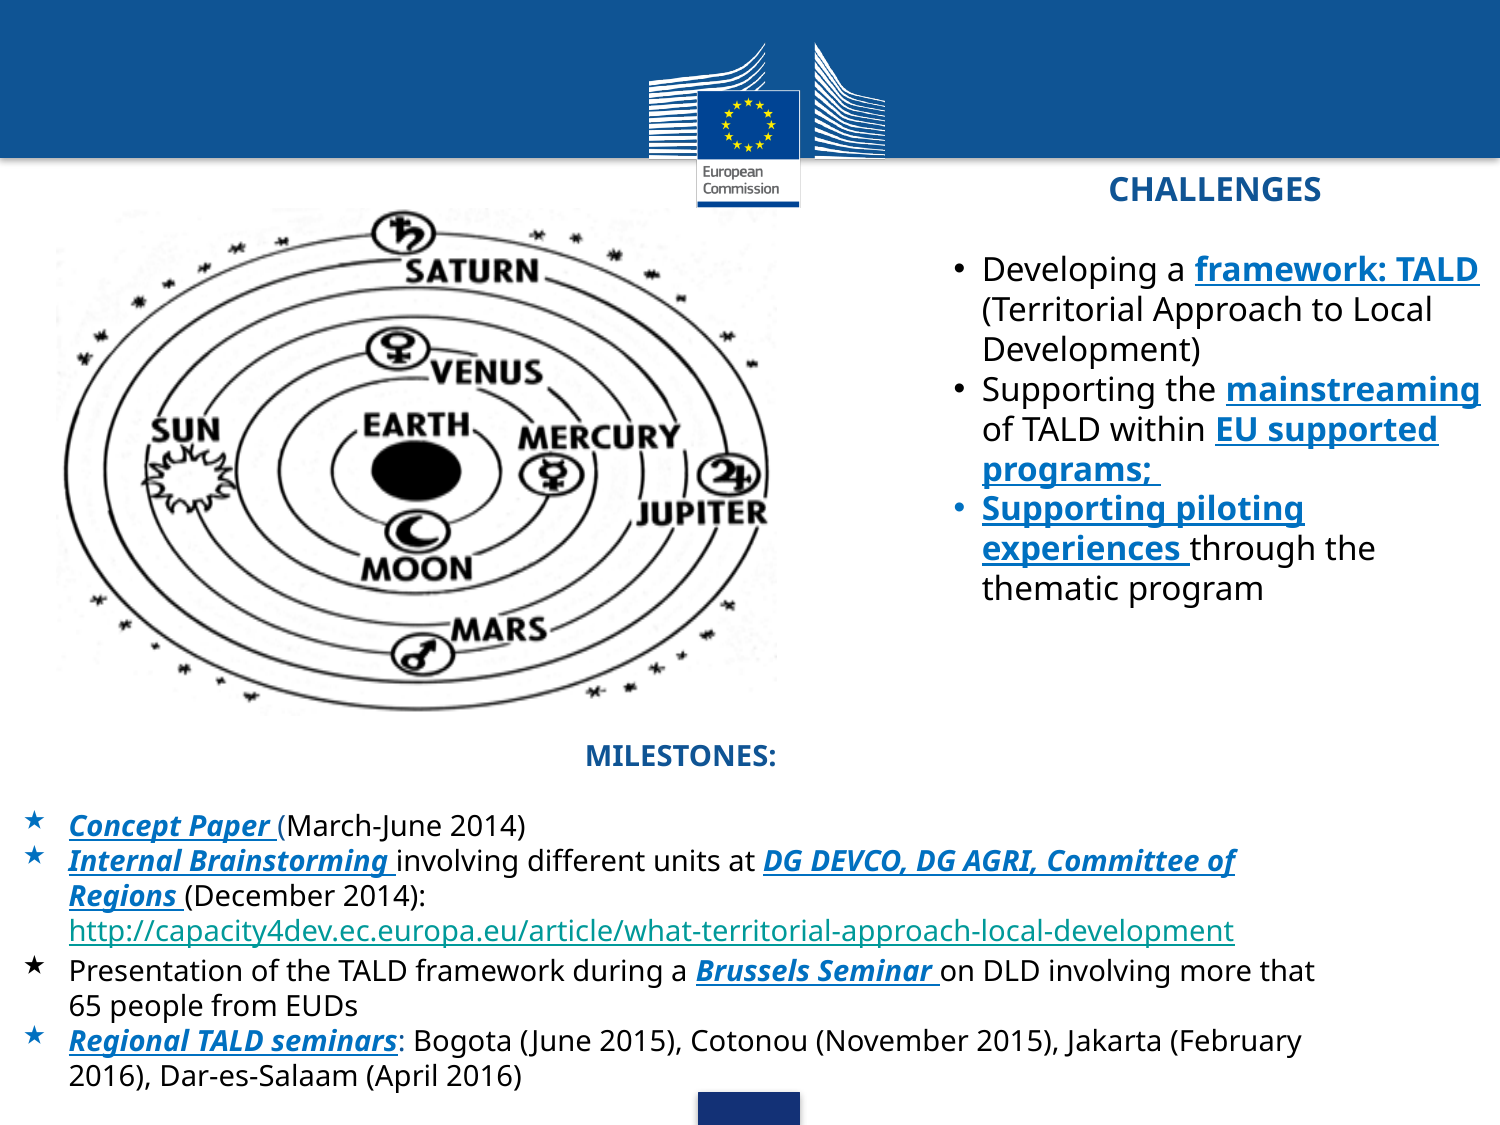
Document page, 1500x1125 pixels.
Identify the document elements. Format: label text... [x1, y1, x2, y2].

text_box CHALLENGES Developing a framework: TALD (Territorial Approach to Local Development) Supporting the mainstreaming of TALD within EU supported programs; Supporting piloting experiences through the thematic program [939, 160, 1500, 655]
text_box MILESTONES: Concept Paper (March-June 2014) Internal Brainstorming involving different units at DG DEVCO, DG AGRI, Committee of Regions (December 2014): http://capacity4dev.ec.europa.eu/article/what-territorial-approach-local-development Presentation of the TALD framework during a Brussels Seminar on DLD involving more that 65 people from EUDs Regional TALD seminars: Bogota (June 2015), Cotonou (November 2015), Jakarta (February 2016), Dar-es-Salaam (April 2016) [6, 695, 1362, 1100]
title [5, 19, 1471, 126]
picture [56, 126, 885, 717]
